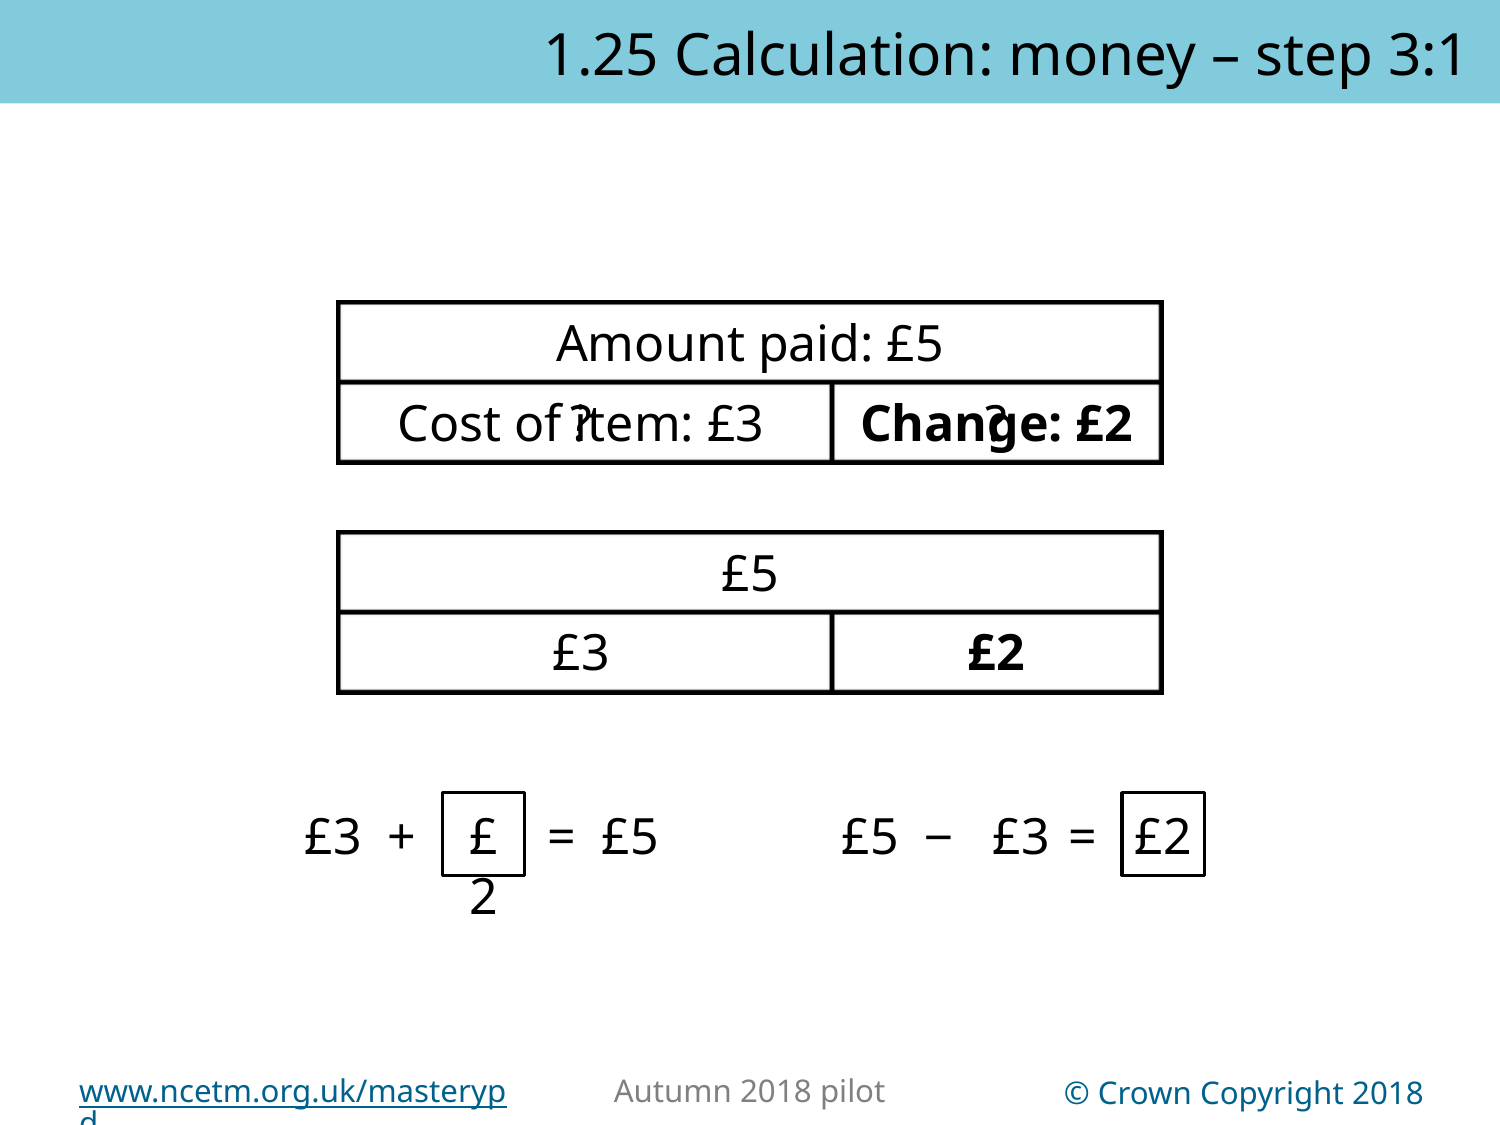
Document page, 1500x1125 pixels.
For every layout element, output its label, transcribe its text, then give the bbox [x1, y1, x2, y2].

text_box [290, 792, 1205, 876]
list 1.25 Calculation: money – step 3:1 [0, 0, 1500, 104]
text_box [336, 529, 1164, 695]
picture [336, 299, 1164, 465]
text_box £2 [441, 884, 527, 932]
